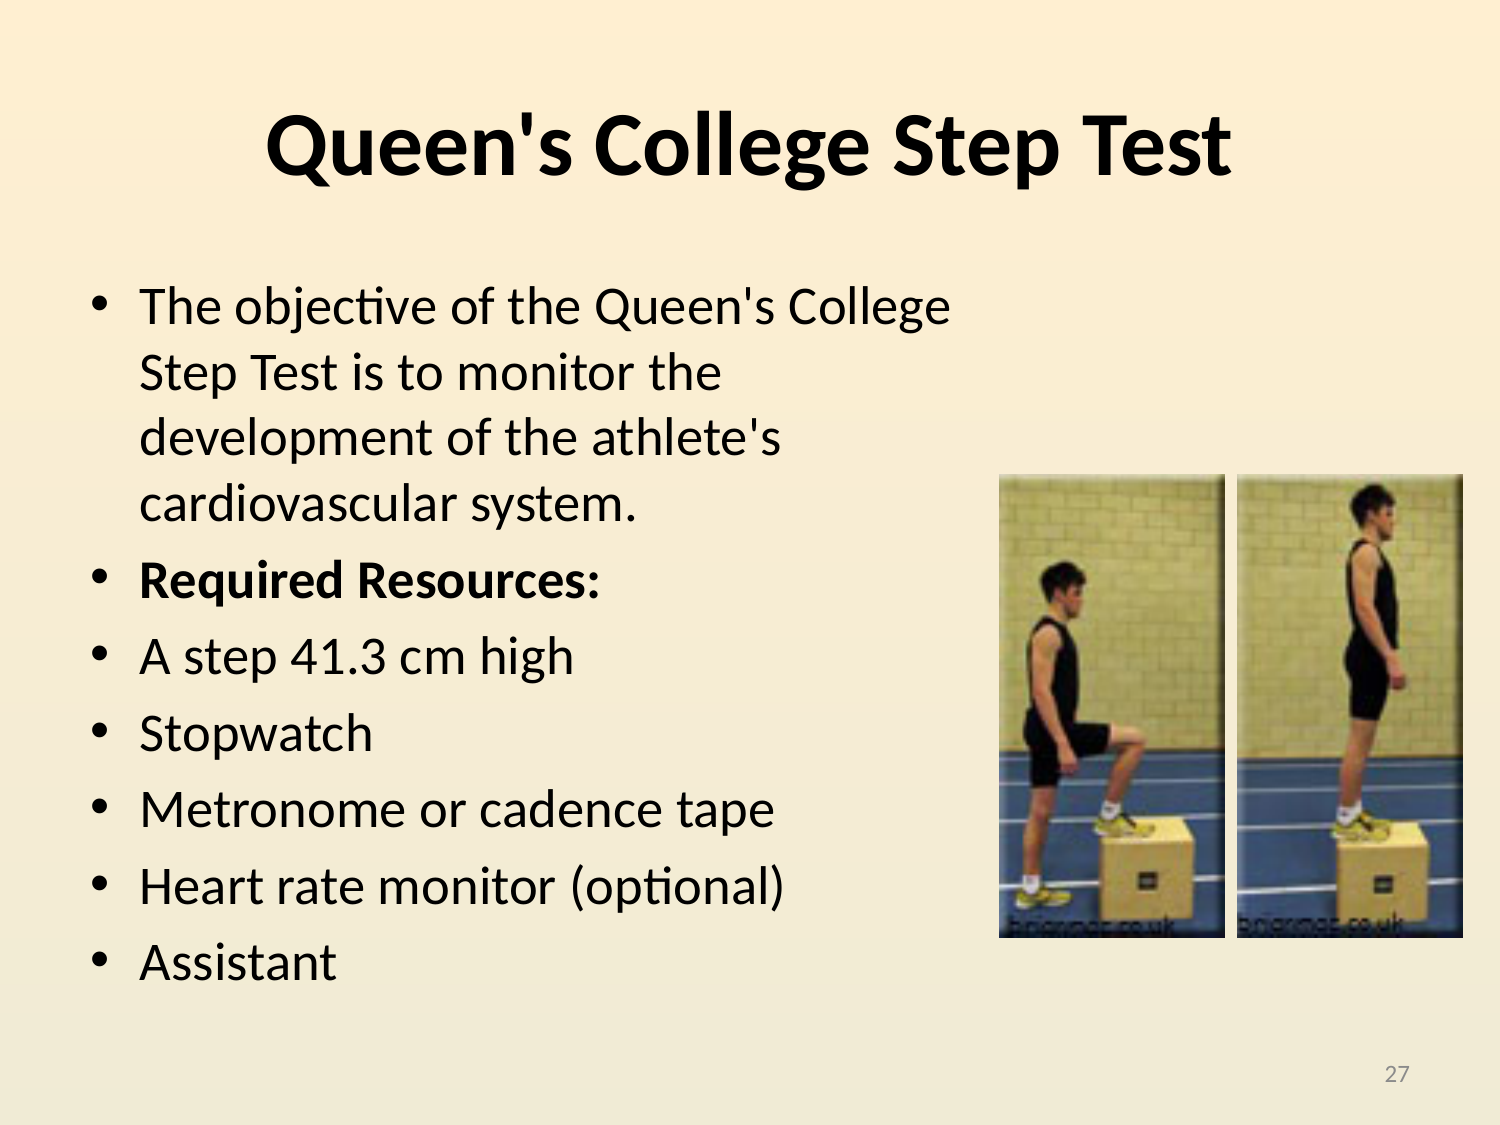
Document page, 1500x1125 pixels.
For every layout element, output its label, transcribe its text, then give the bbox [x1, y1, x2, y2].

title Queen's College Step Test [75, 45, 1425, 233]
picture [999, 474, 1226, 938]
picture [1237, 474, 1463, 938]
slide_number 27 [1074, 1042, 1425, 1103]
list The objective of the Queen's College Step Test is to monitor the development of the athlete's cardiovascular system. Required Resources: A step 41.3 cm high Stopwatch Metronome or cadence tape Heart rate monitor (optional) Assistant [75, 262, 1000, 1005]
